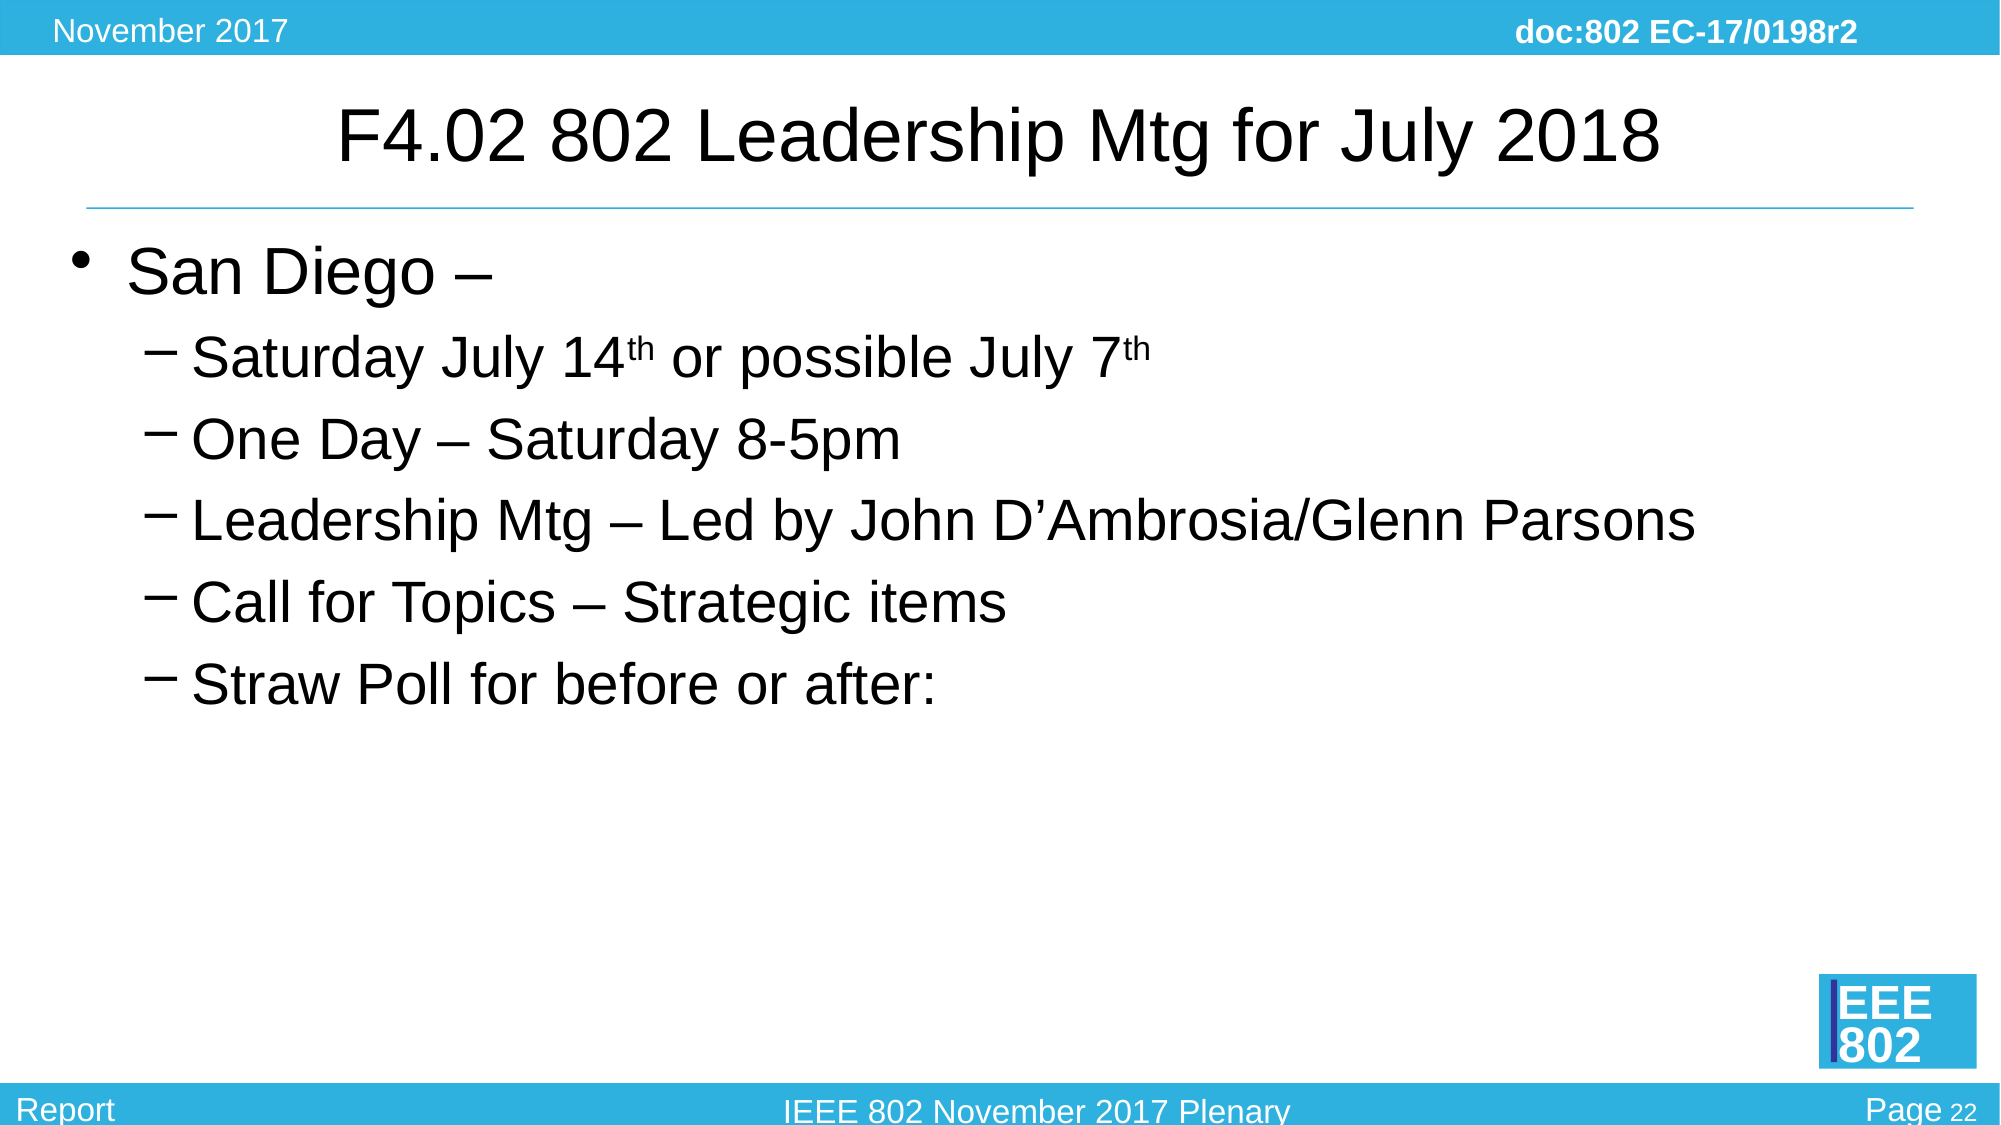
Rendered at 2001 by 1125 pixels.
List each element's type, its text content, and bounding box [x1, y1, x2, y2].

list San Diego – Saturday July 14th or possible July 7th One Day – Saturday 8-5pm Leadership Mtg – Led by John D’Ambrosia/Glenn Parsons Call for Topics – Strategic items Straw Poll for before or after: [54, 220, 1855, 963]
title F4.02 802 Leadership Mtg for July 2018 [99, 66, 1900, 197]
